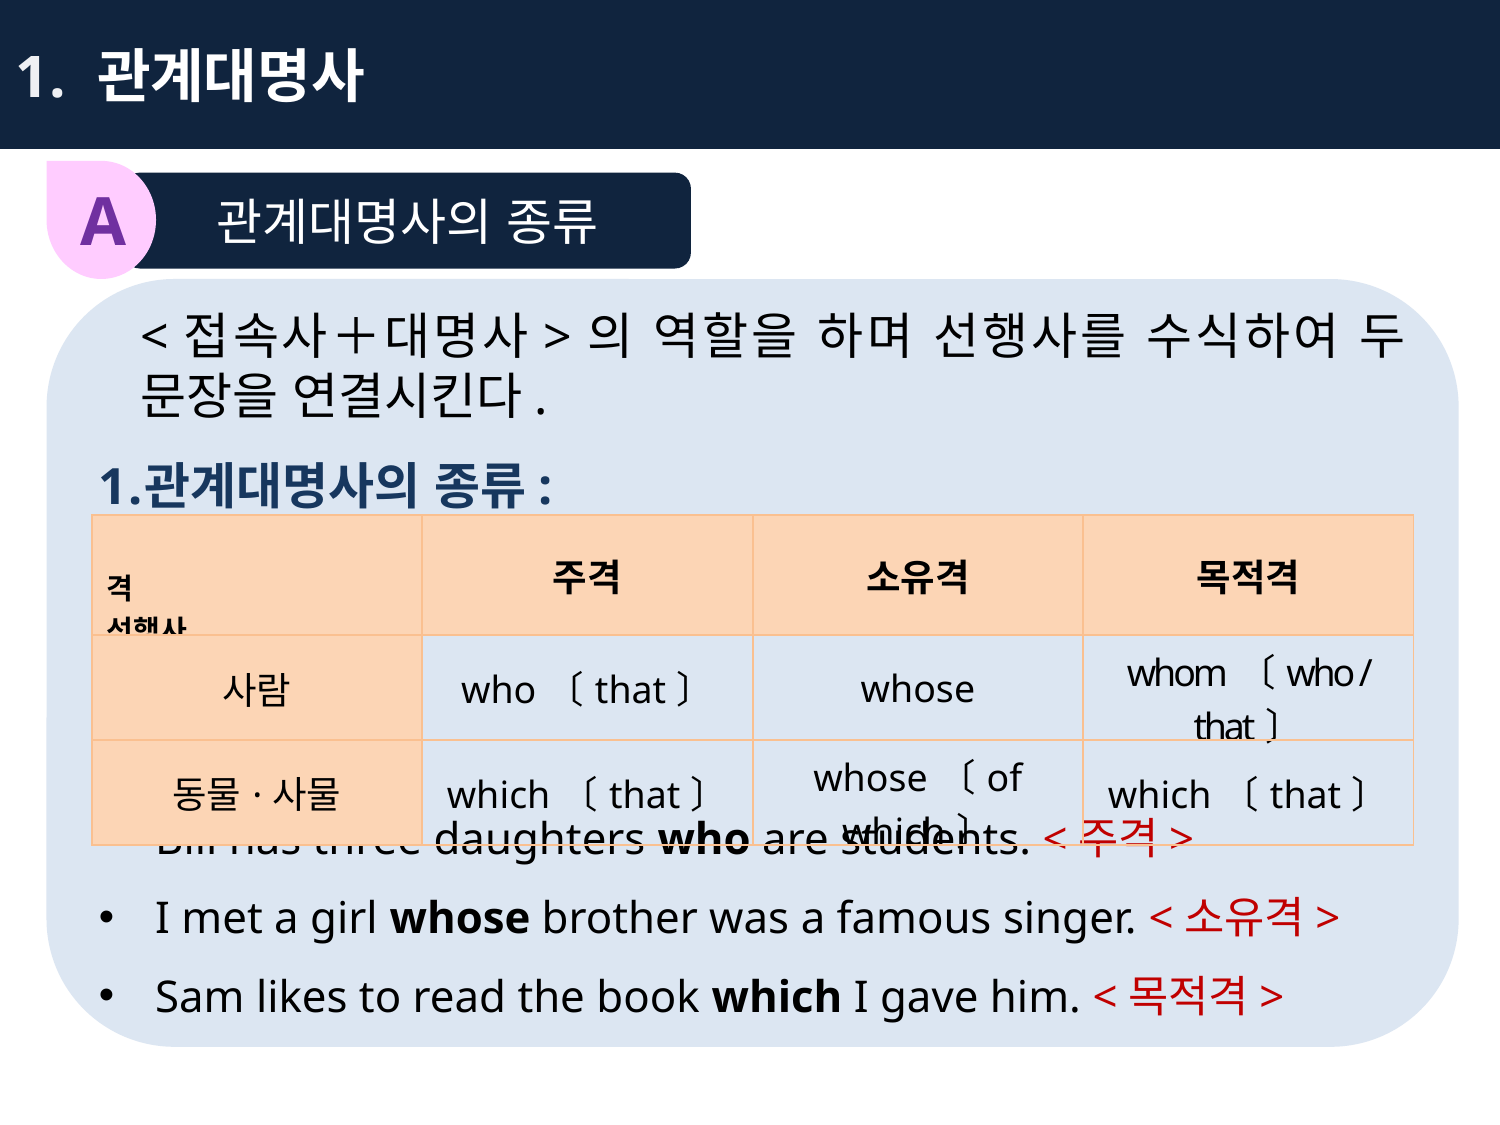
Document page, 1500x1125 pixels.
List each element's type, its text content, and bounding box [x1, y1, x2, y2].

table_cell whom〔who / that〕 [1084, 636, 1413, 739]
table_header 소유격 [754, 516, 1082, 634]
text_box 관계대명사의 종류 [135, 170, 694, 271]
table_cell whose [754, 636, 1082, 739]
text_box A [65, 171, 137, 266]
table_header 목적격 [1084, 516, 1413, 634]
table_header 주격 [423, 516, 752, 634]
table_cell which〔that〕 [423, 741, 752, 844]
text_box 1. 관계대명사 [0, 0, 1500, 151]
table_cell 사람 [93, 636, 421, 739]
text_box [44, 158, 159, 282]
table_cell 동물·사물 [93, 741, 421, 844]
table_cell which〔that〕 [1084, 741, 1413, 844]
text_box <접속사＋대명사>의 역할을 하며 선행사를 수식하여 두 문장을 연결시킨다. 관계대명사의 종류: Bill has three daughters who are students. <주격> I met a girl whose brother was a famous singer. <소유격> Sam likes to read the book which I gave him. <목적격> [44, 276, 1461, 1049]
table_header 격 선행사 [93, 516, 421, 634]
table_cell who〔that〕 [423, 636, 752, 739]
table_cell whose〔of which〕 [754, 741, 1082, 844]
